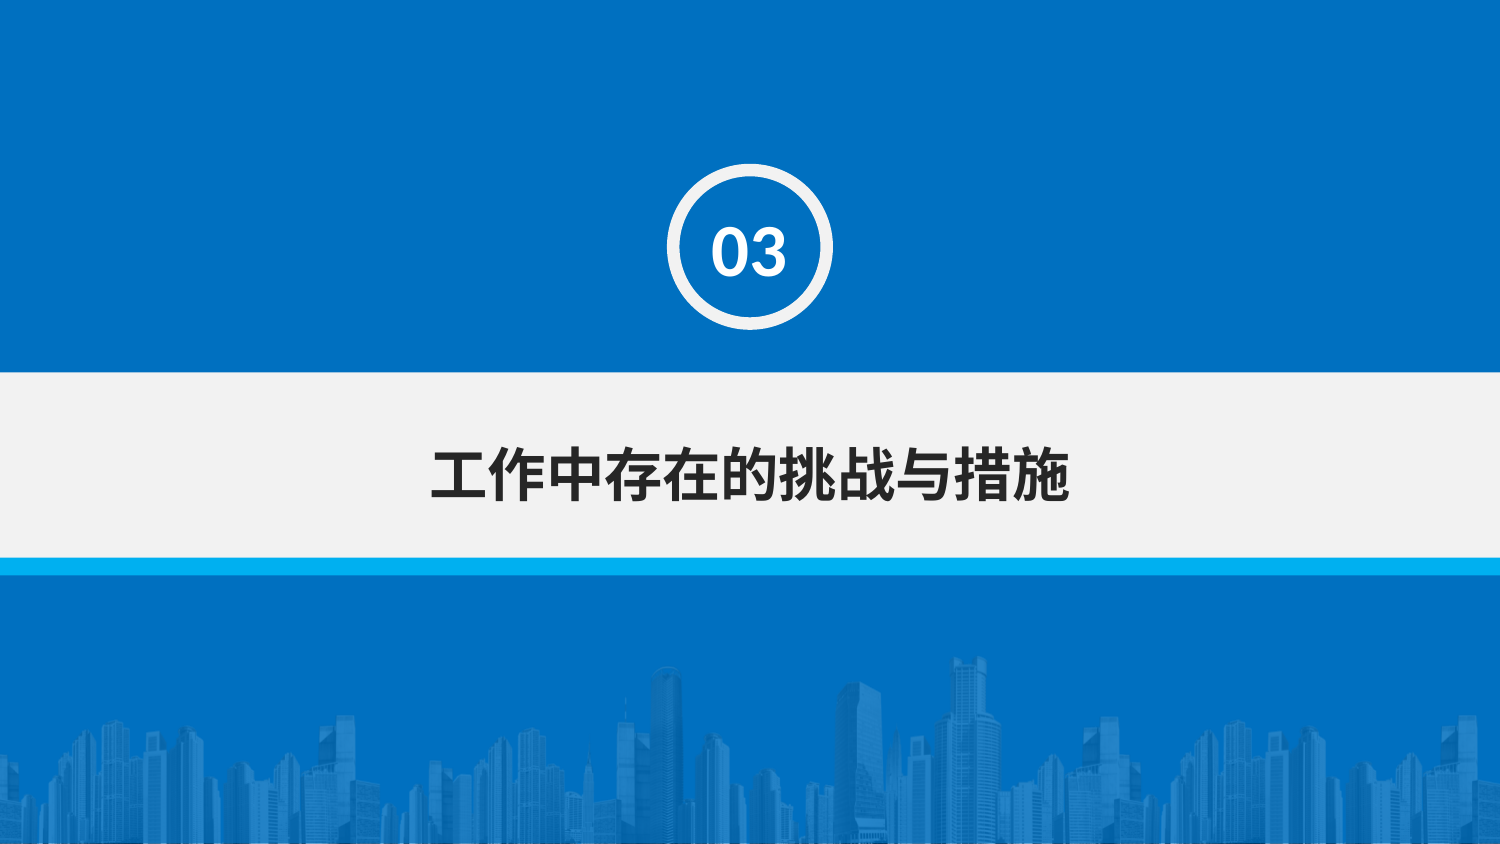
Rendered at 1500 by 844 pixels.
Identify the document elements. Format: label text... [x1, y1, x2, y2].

text_box 03 [671, 167, 829, 326]
text_box [0, 370, 1500, 483]
text_box 工作中存在的挑战与措施 [395, 430, 1105, 482]
text_box [0, 0, 1500, 370]
picture [0, 576, 1500, 844]
picture [0, 484, 1500, 557]
